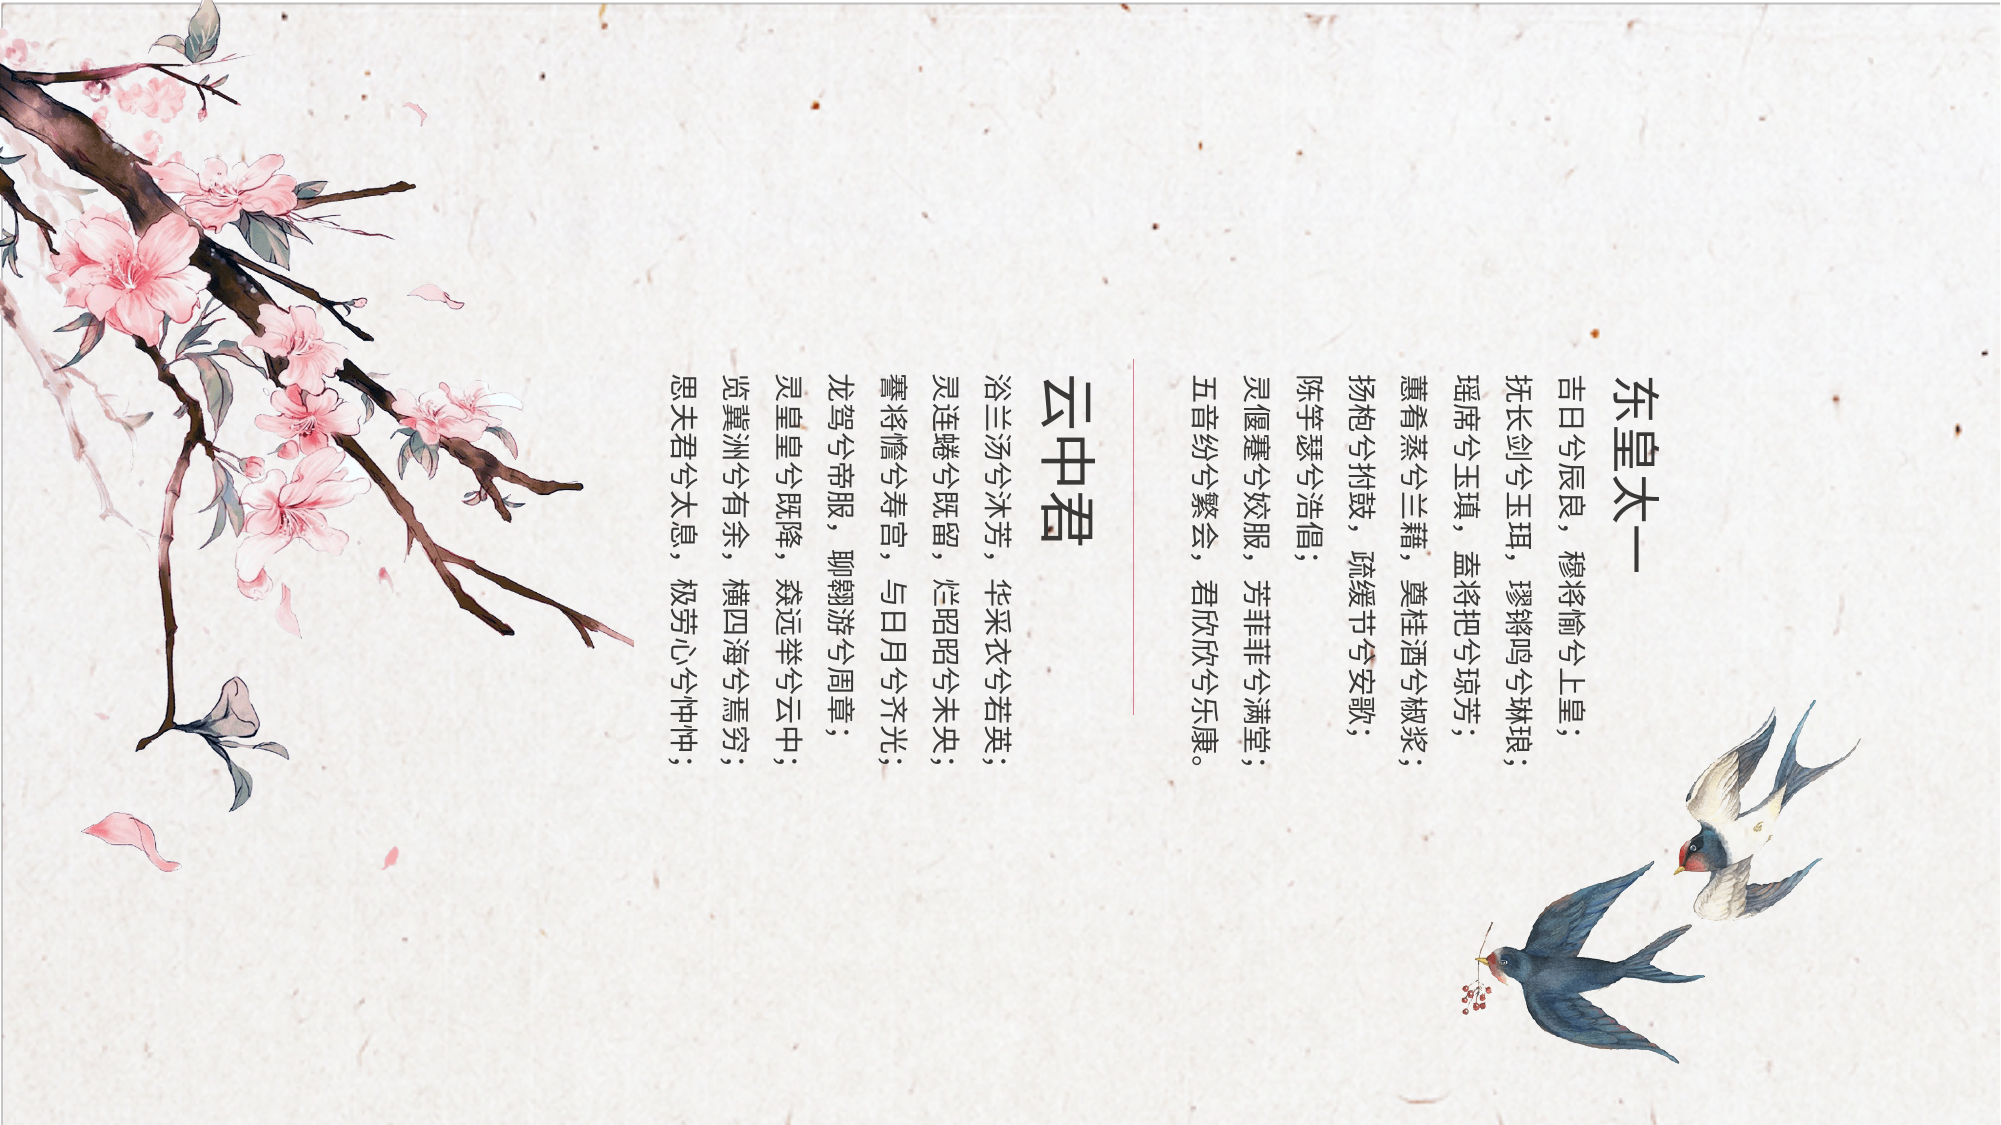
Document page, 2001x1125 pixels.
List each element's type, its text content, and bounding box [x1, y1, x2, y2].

text_box 东皇太一 吉日兮辰良，穆将愉兮上皇； 抚长剑兮玉珥，璆锵鸣兮琳琅； 瑶席兮玉瑱，盍将把兮琼芳； 蕙肴蒸兮兰藉，奠桂酒兮椒浆； 扬枹兮拊鼓，疏缓节兮安歌； 陈竽瑟兮浩倡； 灵偃蹇兮姣服，芳菲菲兮满堂； 五音纷兮繁会，君欣欣兮乐康。 [1160, 360, 1706, 807]
text_box 云中君 浴兰汤兮沐芳，华采衣兮若英； 灵连蜷兮既留，烂昭昭兮未央； 謇将憺兮寿宫，与日月兮齐光； 龙驾兮帝服，聊翱游兮周章； 灵皇皇兮既降，猋远举兮云中； 览冀洲兮有余，横四海兮焉穷； 思夫君兮太息，极劳心兮忡忡； [639, 359, 1147, 861]
picture [0, 0, 2000, 1125]
